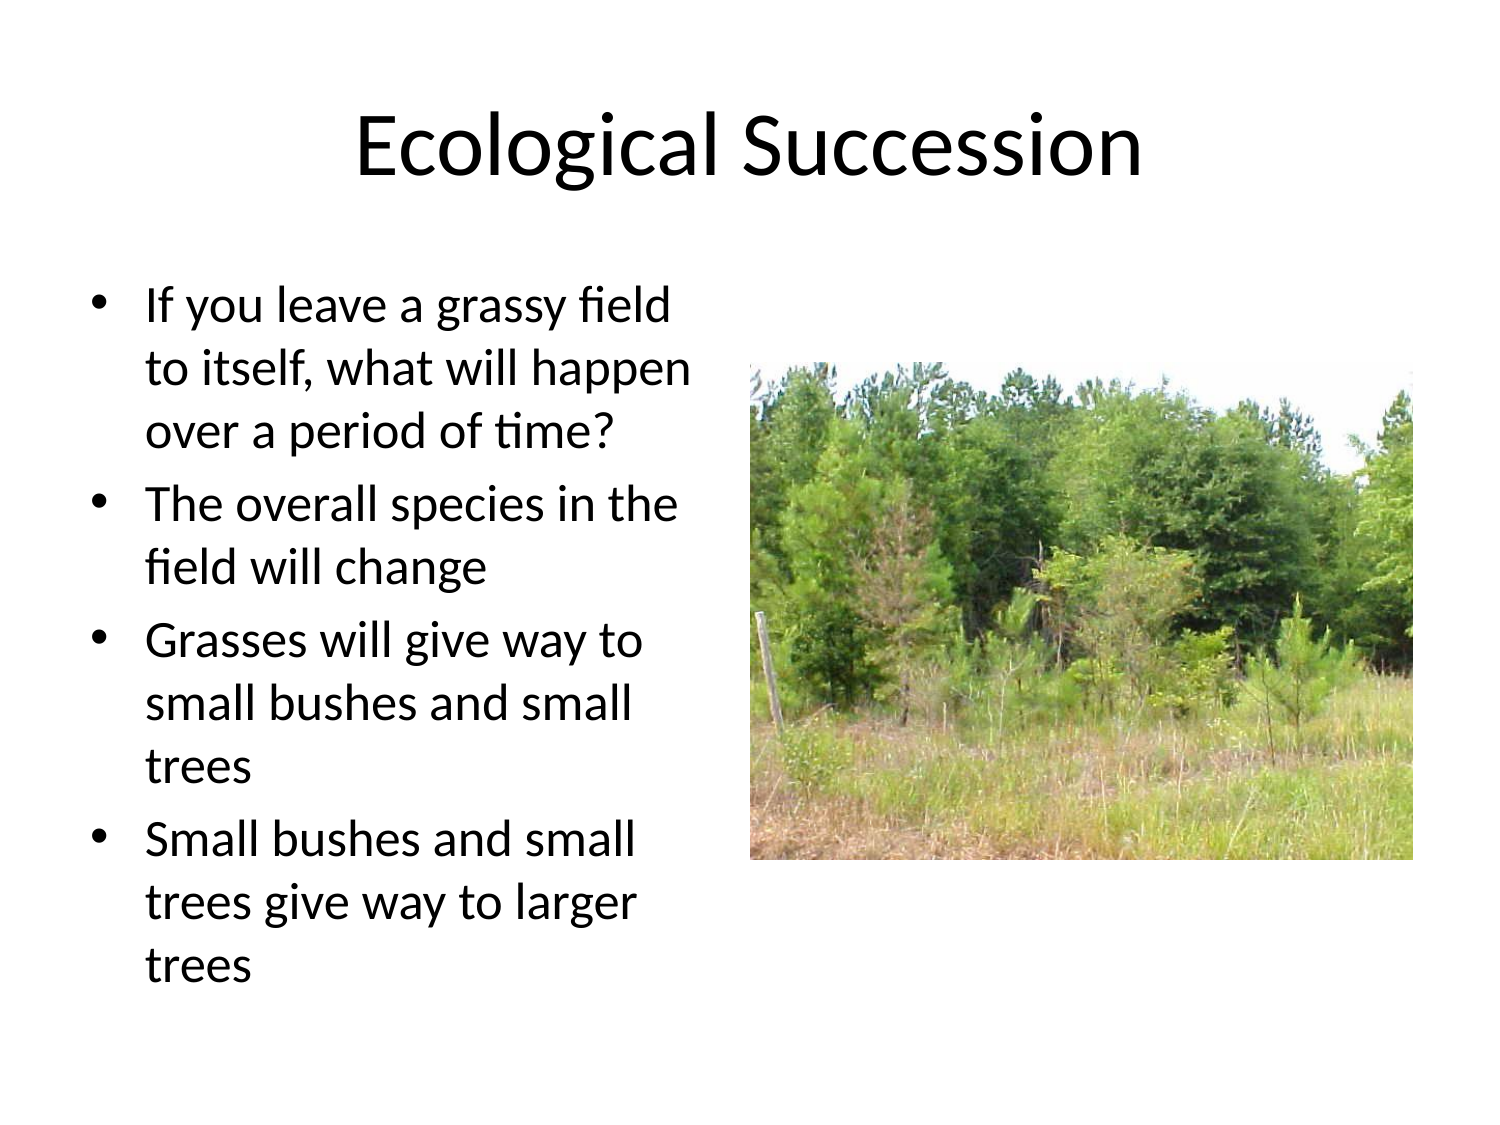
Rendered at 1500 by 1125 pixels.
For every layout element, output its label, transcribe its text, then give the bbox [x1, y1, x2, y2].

picture [749, 362, 1413, 860]
title Ecological Succession [75, 45, 1425, 233]
list If you leave a grassy field to itself, what will happen over a period of time? The overall species in the field will change Grasses will give way to small bushes and small trees Small bushes and small trees give way to larger trees [75, 262, 738, 1005]
